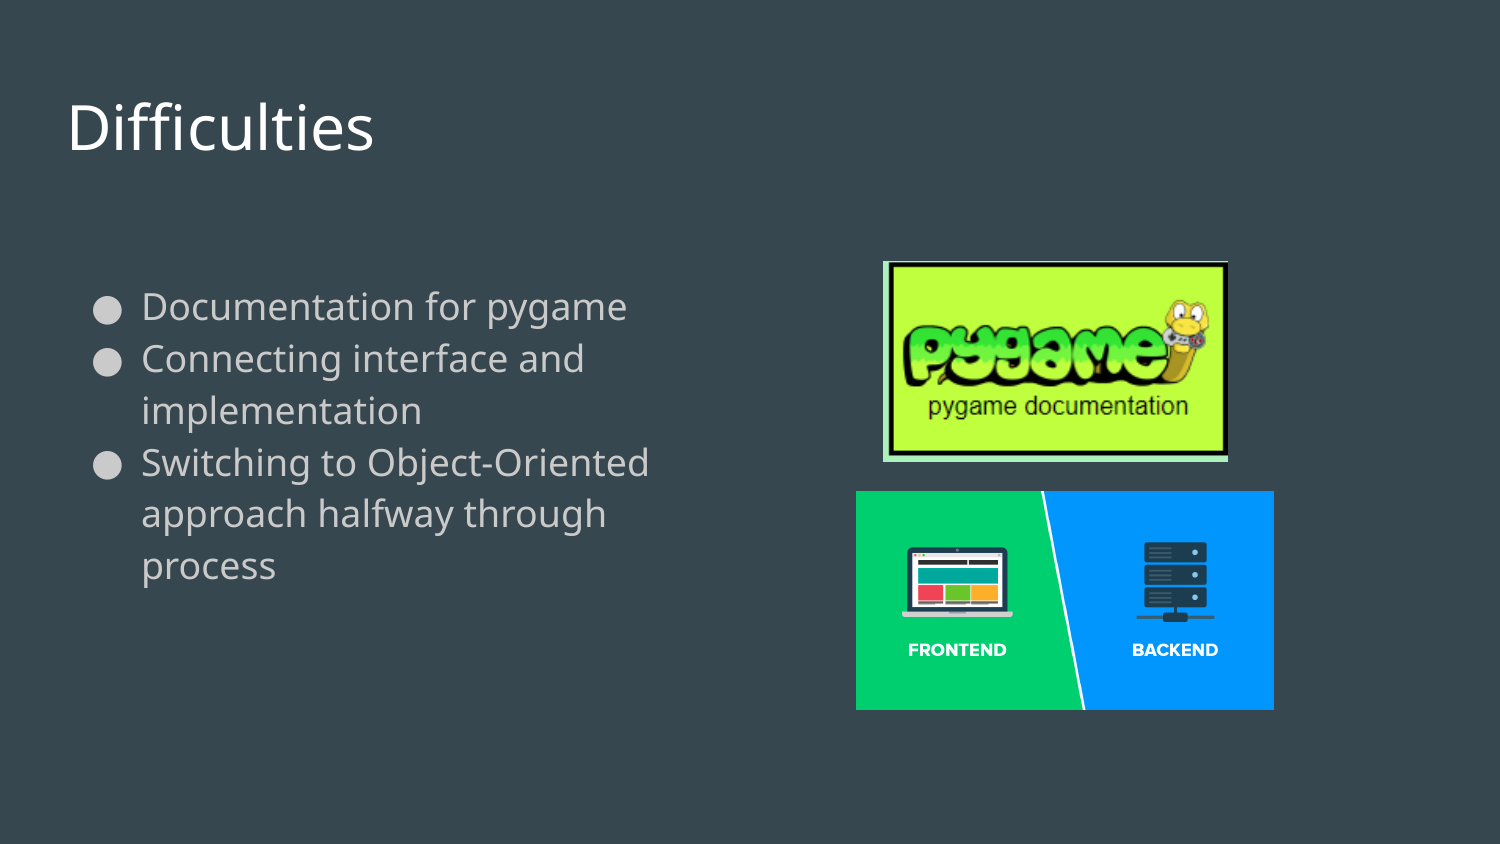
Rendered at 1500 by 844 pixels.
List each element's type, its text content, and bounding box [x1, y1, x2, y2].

picture [883, 261, 1228, 462]
list Documentation for pygame Connecting interface and implementation Switching to Object-Oriented approach halfway through process [51, 261, 691, 641]
title Difficulties [51, 72, 1449, 167]
picture [856, 491, 1274, 711]
